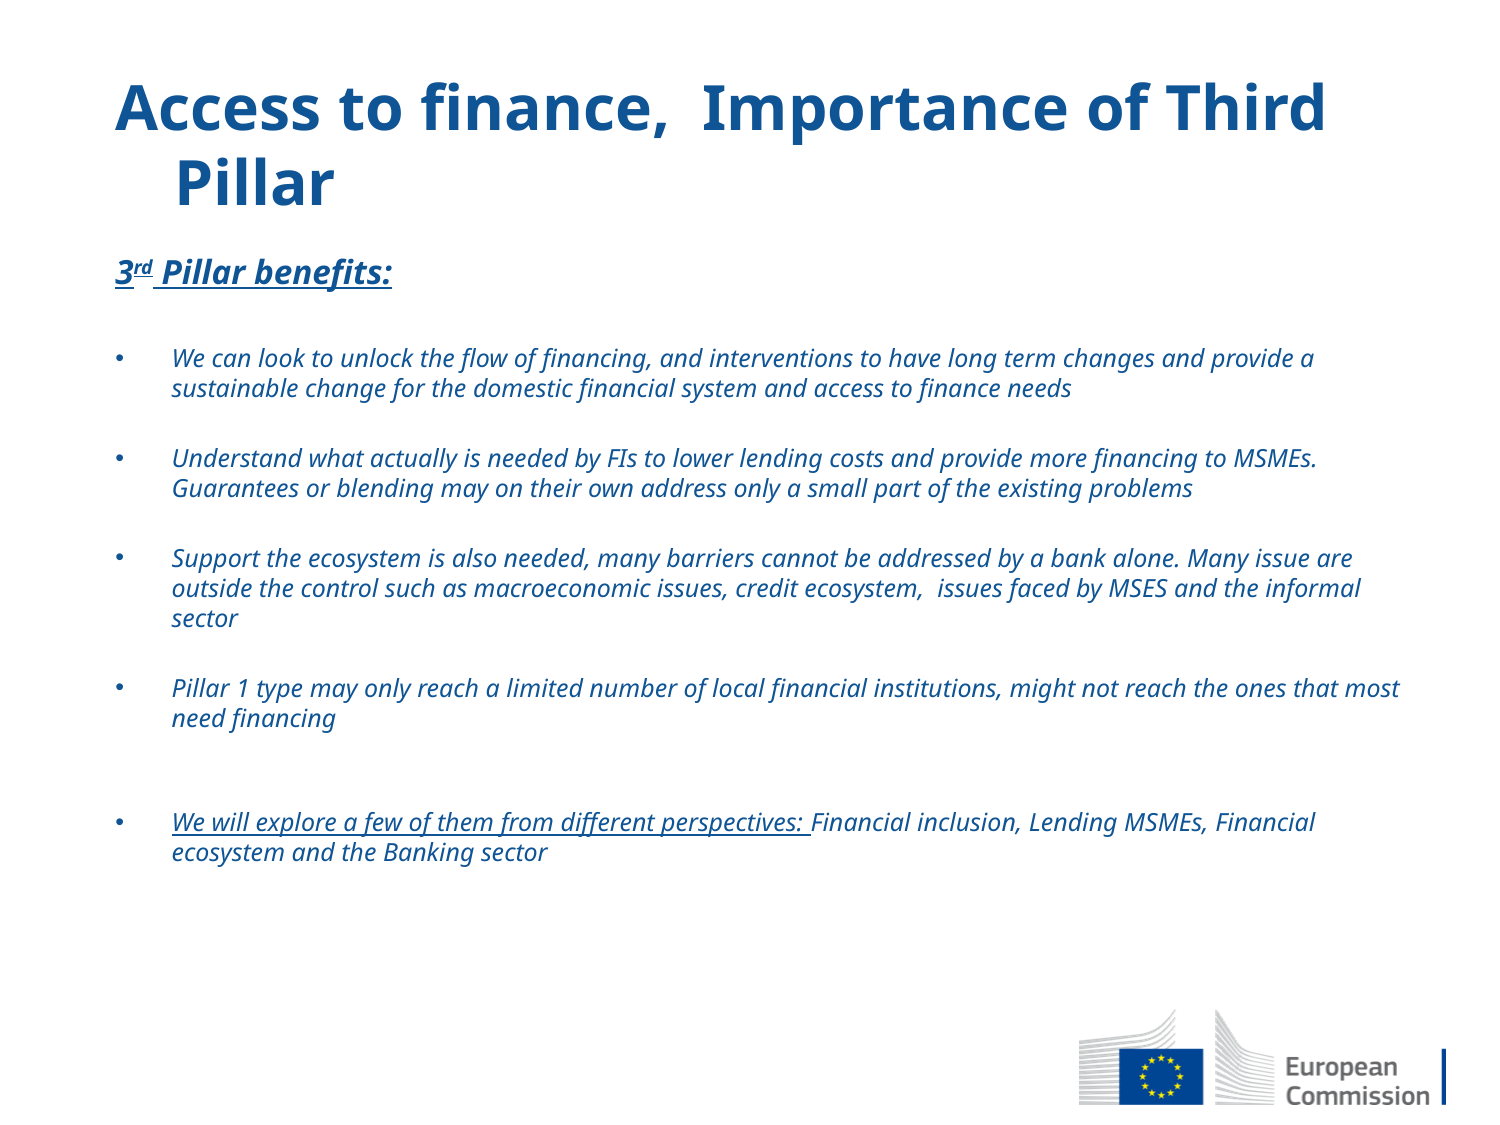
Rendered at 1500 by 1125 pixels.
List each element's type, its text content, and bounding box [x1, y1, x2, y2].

title Access to finance, Importance of Third Pillar [100, 66, 1451, 221]
list 3rd Pillar benefits: We can look to unlock the flow of financing, and interventions to have long term changes and provide a sustainable change for the domestic financial system and access to finance needs Understand what actually is needed by FIs to lower lending costs and provide more financing to MSMEs. Guarantees or blending may on their own address only a small part of the existing problems Support the ecosystem is also needed, many barriers cannot be addressed by a bank alone. Many issue are outside the control such as macroeconomic issues, credit ecosystem, issues faced by MSES and the informal sector Pillar 1 type may only reach a limited number of local financial institutions, might not reach the ones that most need financing We will explore a few of them from different perspectives: Financial inclusion, Lending MSMEs, Financial ecosystem and the Banking sector [100, 243, 1451, 1036]
picture [1078, 1036, 1447, 1106]
